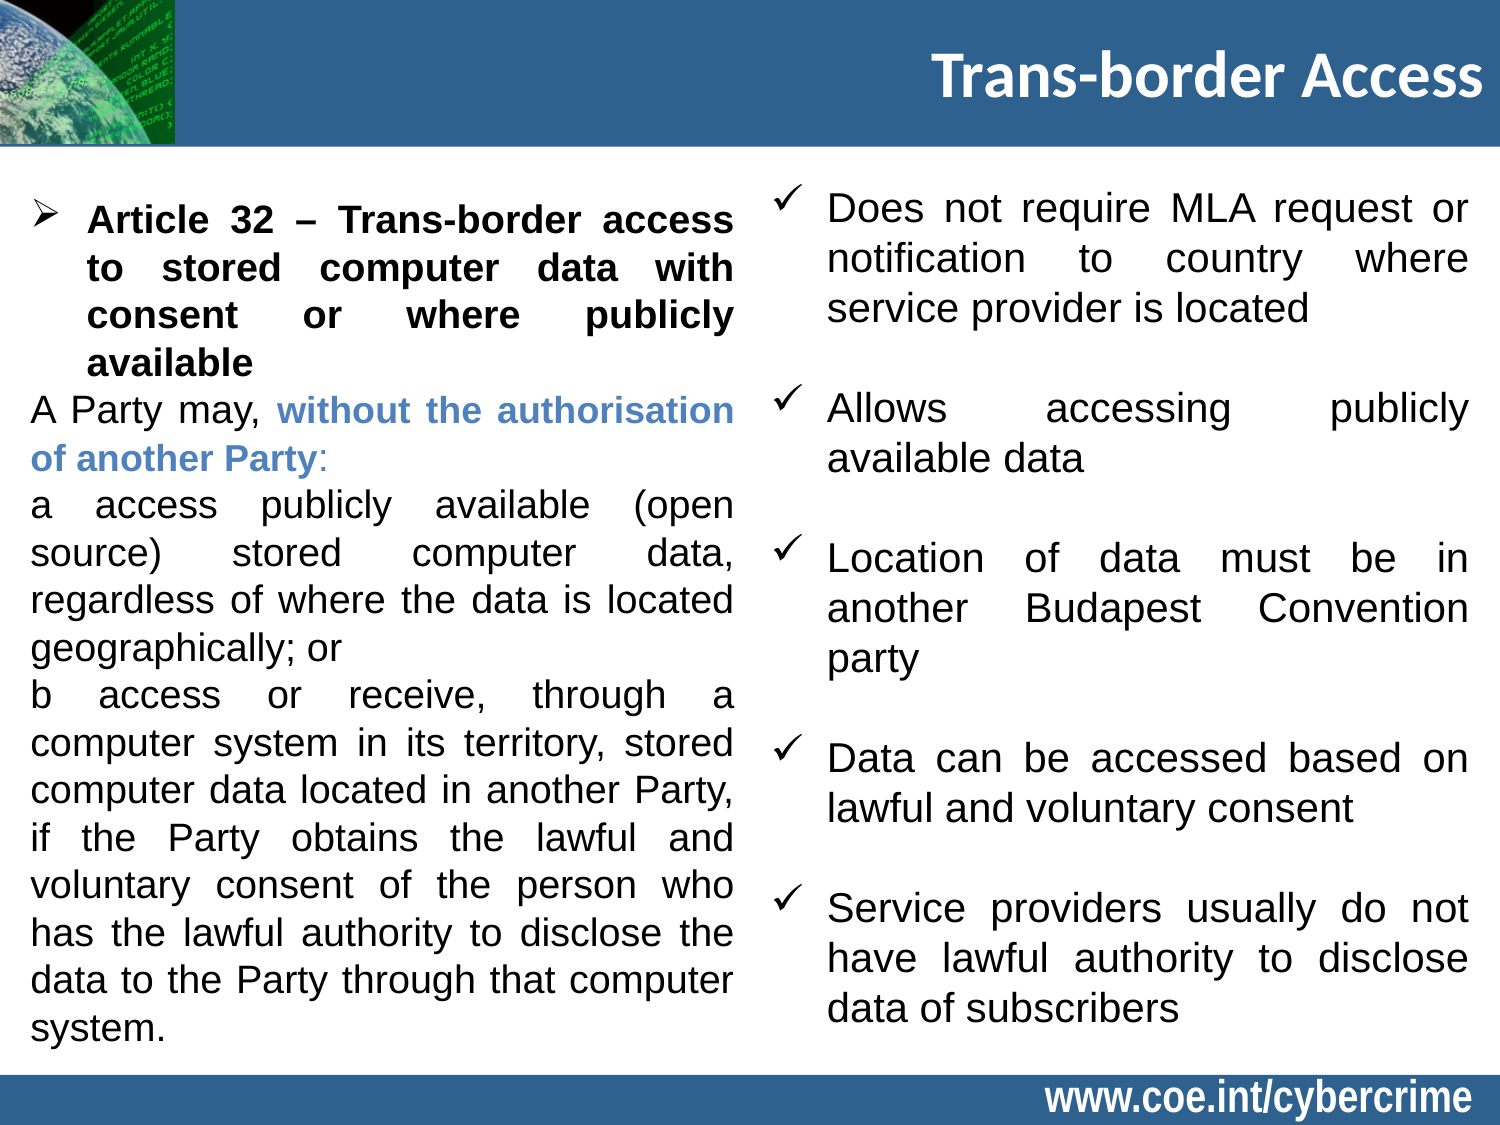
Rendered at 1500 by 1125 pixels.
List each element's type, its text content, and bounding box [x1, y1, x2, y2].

text_box Trans-border Access [177, 0, 1500, 149]
text_box Article 32 – Trans-border access to stored computer data with consent or where publicly available A Party may, without the authorisation of another Party: a access publicly available (open source) stored computer data, regardless of where the data is located geographically; or b access or receive, through a computer system in its territory, stored computer data located in another Party, if the Party obtains the lawful and voluntary consent of the person who has the lawful authority to disclose the data to the Party through that computer system. [15, 186, 750, 1057]
text_box [0, 1073, 1030, 1125]
text_box www.coe.int/cybercrime [1030, 1059, 1500, 1125]
text_box Does not require MLA request or notification to country where service provider is located Allows accessing publicly available data Location of data must be in another Budapest Convention party Data can be accessed based on lawful and voluntary consent Service providers usually do not have lawful authority to disclose data of subscribers [755, 173, 1485, 1089]
picture [0, 0, 175, 144]
